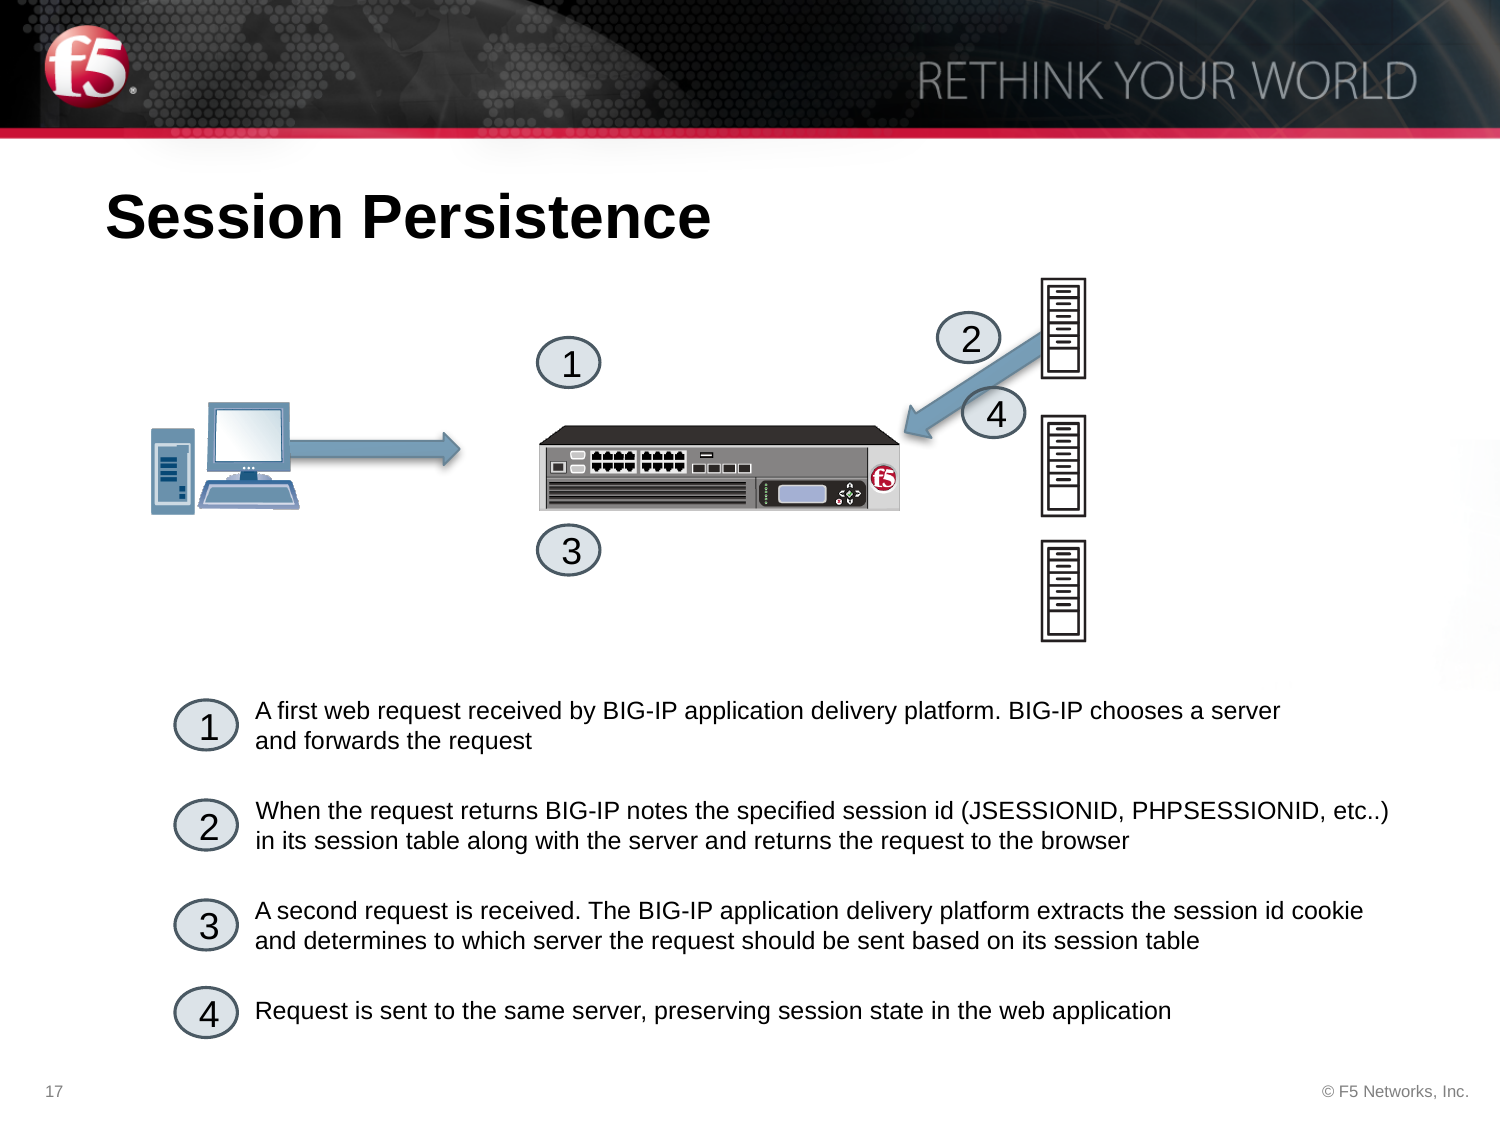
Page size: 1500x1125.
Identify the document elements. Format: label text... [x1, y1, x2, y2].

text_box 4 [960, 385, 1027, 440]
text_box [906, 430, 1031, 488]
text_box 1 [535, 335, 602, 390]
title Session Persistence [104, 179, 1396, 331]
text_box 3 [535, 526, 602, 577]
text_box 3 [173, 898, 239, 952]
text_box 2 [935, 331, 1002, 365]
text_box 4 [173, 985, 239, 1040]
text_box 2 [173, 798, 239, 852]
text_box When the request returns BIG-IP notes the specified session id (JSESSIONID, PHPSESSIONID, etc..) in its session table along with the server and returns the request to the browser [240, 787, 1407, 863]
picture [0, 0, 1500, 1125]
text_box A first web request received by BIG-IP application delivery platform. BIG-IP chooses a server and forwards the request [240, 687, 1298, 763]
text_box Request is sent to the same server, preserving session state in the web application [239, 987, 1197, 1033]
text_box [307, 431, 461, 467]
text_box A second request is received. The BIG-IP application delivery platform extracts the session id cookie and determines to which server the request should be sent based on its session table [240, 887, 1389, 963]
text_box 1 [173, 698, 239, 752]
text_box [904, 337, 1031, 430]
